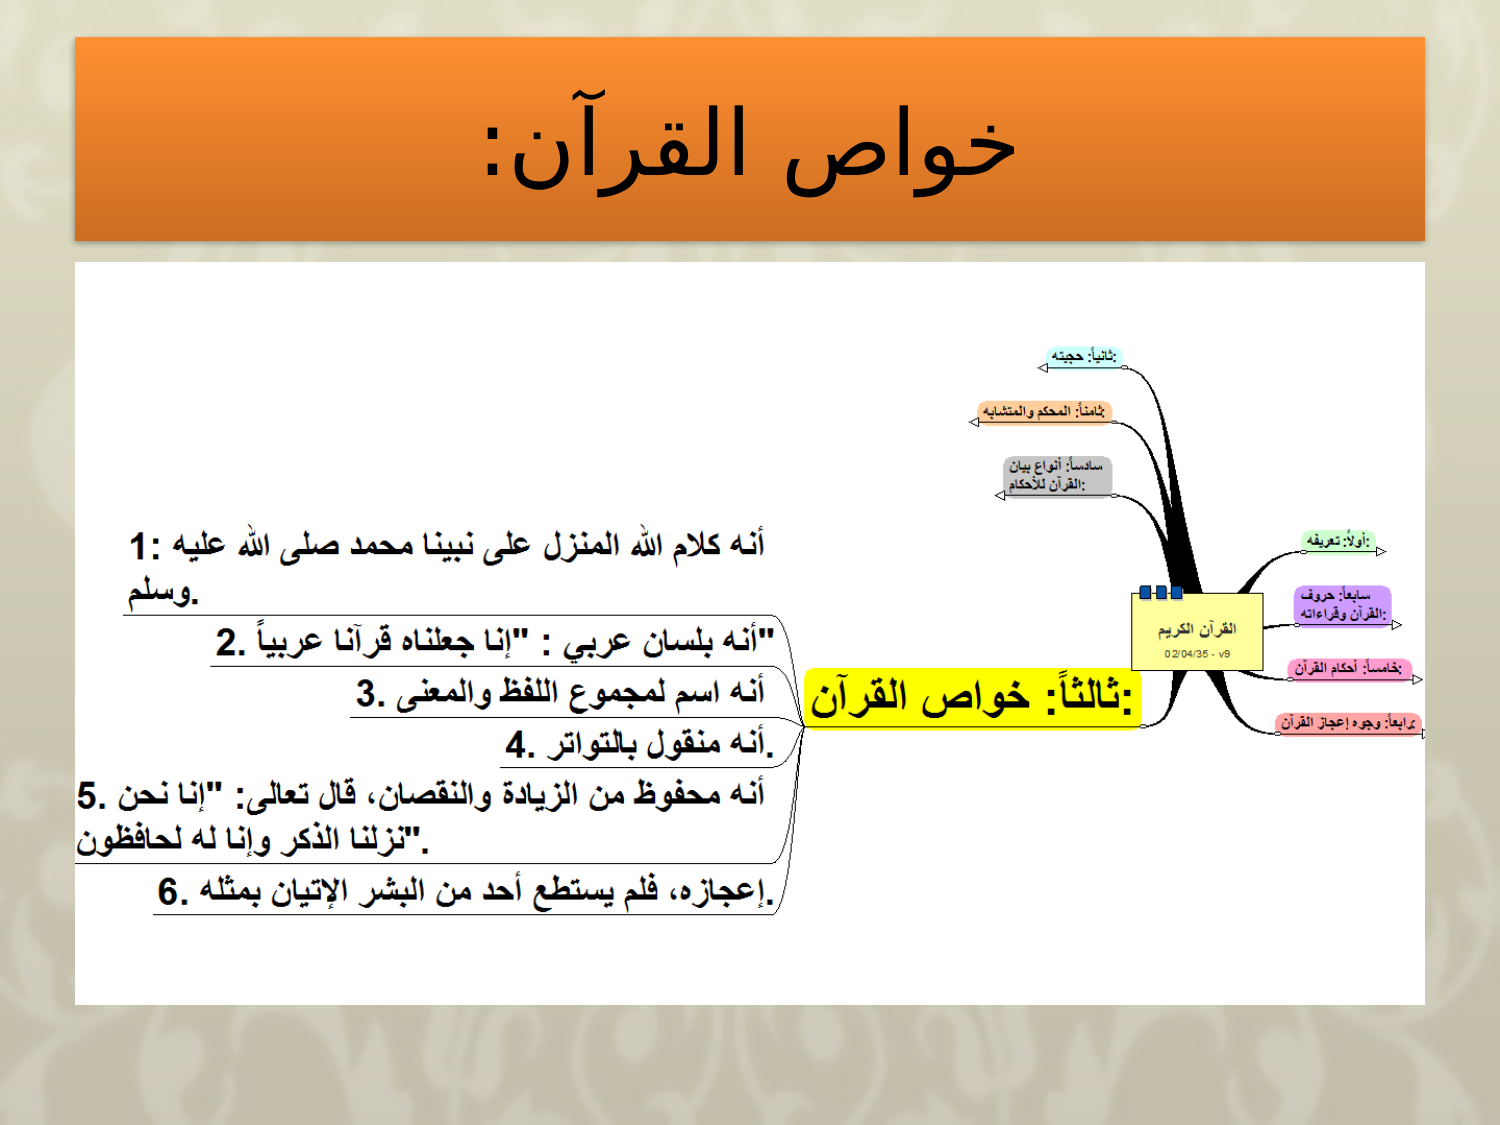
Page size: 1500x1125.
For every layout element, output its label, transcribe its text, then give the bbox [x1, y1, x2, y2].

title خواص القرآن: [75, 37, 1425, 241]
picture [0, 0, 1500, 1125]
